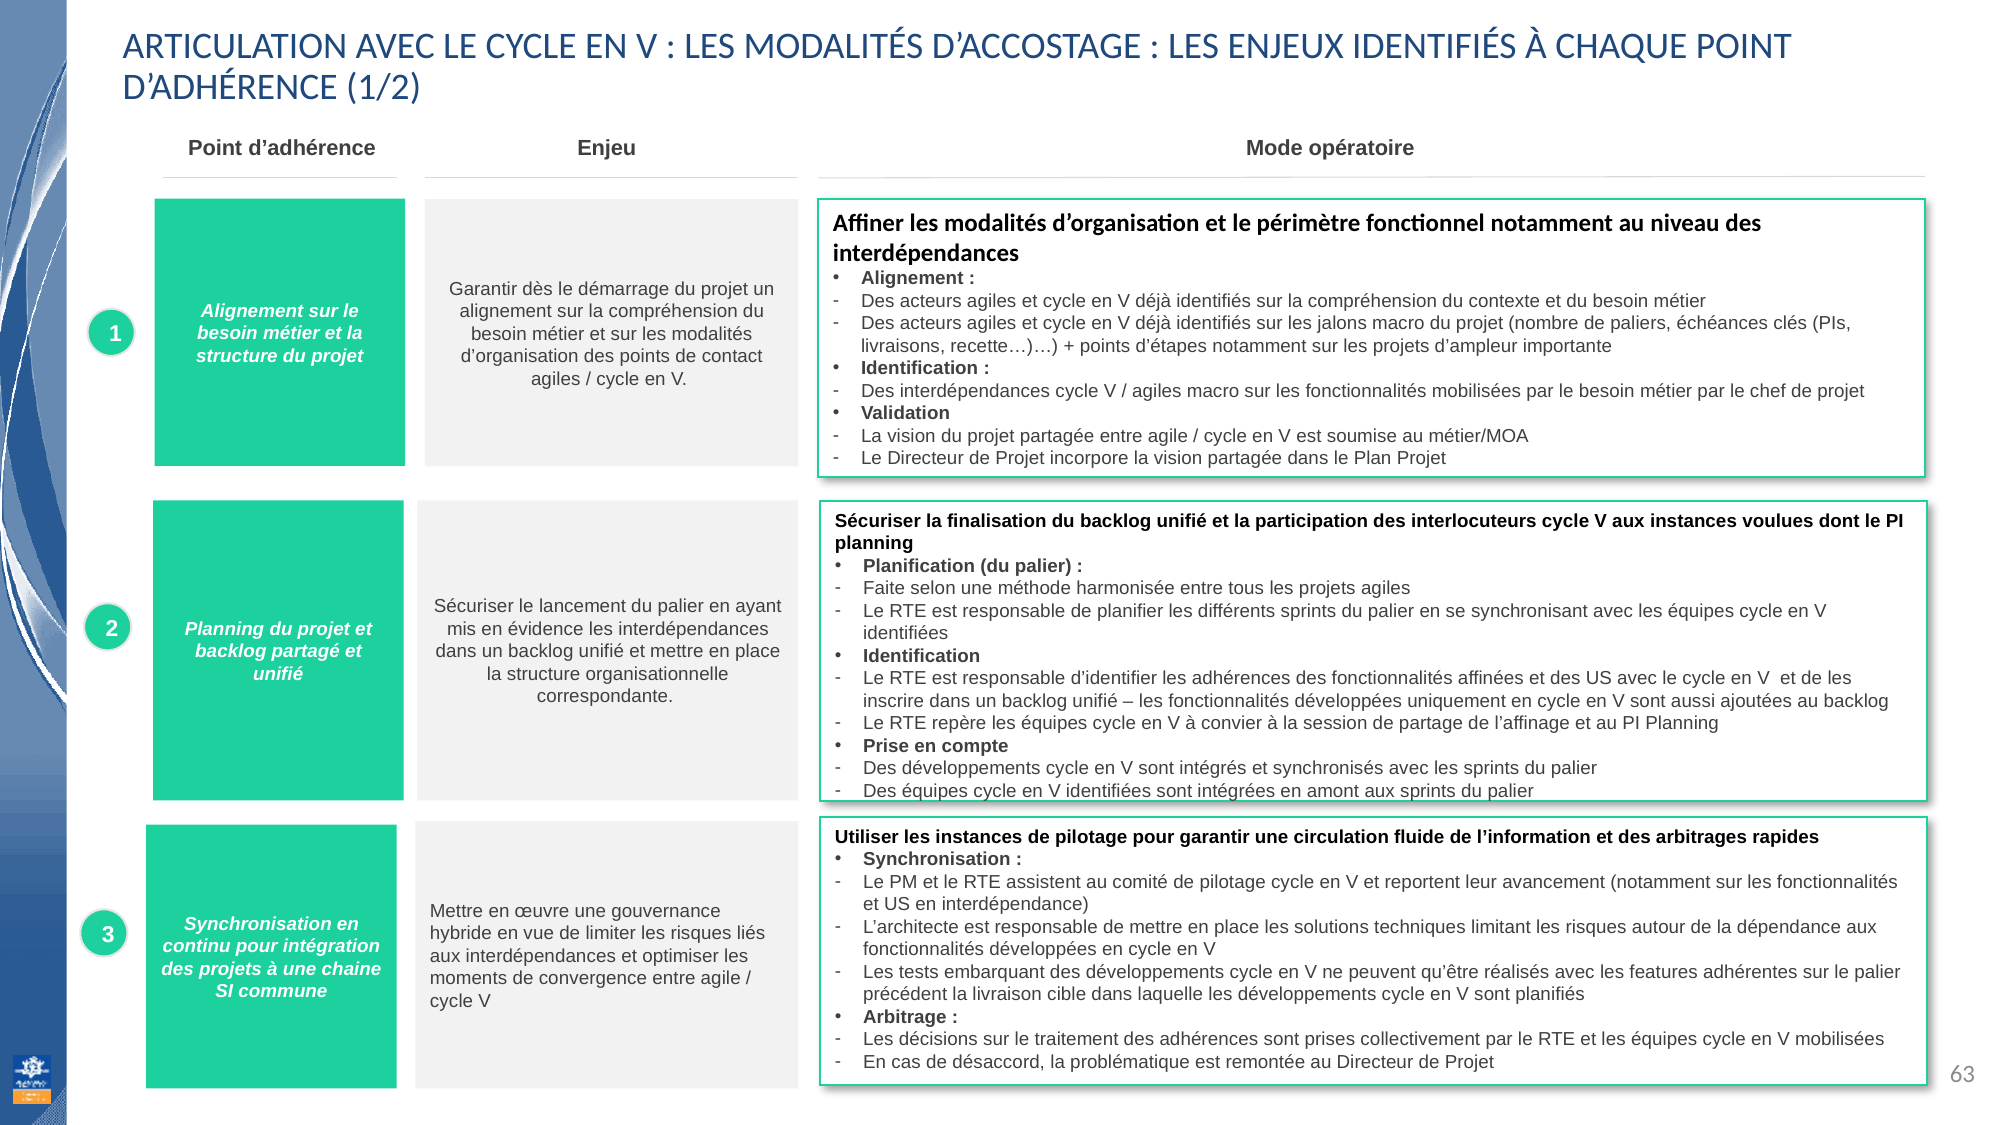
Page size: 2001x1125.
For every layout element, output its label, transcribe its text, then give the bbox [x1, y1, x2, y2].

text_box Planning du projet et backlog partagé et unifié [153, 500, 404, 801]
text_box 2 [84, 603, 132, 651]
text_box 1 [87, 308, 135, 356]
text_box Synchronisation en continu pour intégration des projets à une chaine SI commune [146, 824, 397, 1089]
text_box Alignement sur le besoin métier et la structure du projet [154, 198, 406, 466]
text_box Utiliser les instances de pilotage pour garantir une circulation fluide de l’information et des arbitrages rapides Synchronisation : Le PM et le RTE assistent au comité de pilotage cycle en V et reportent leur avancement (notamment sur les fonctionnalités et US en interdépendance) L’architecte est responsable de mettre en place les solutions techniques limitant les risques autour de la dépendance aux fonctionnalités développées en cycle en V Les tests embarquant des développements cycle en V ne peuvent qu’être réalisés avec les features adhérentes sur le palier précédent la livraison cible dans laquelle les développements cycle en V sont planifiés Arbitrage : Les décisions sur le traitement des adhérences sont prises collectivement par le RTE et les équipes cycle en V mobilisées En cas de désaccord, la problématique est remontée au Directeur de Projet [820, 817, 1927, 1086]
text_box Mode opératoire [1126, 125, 1534, 167]
text_box Sécuriser la finalisation du backlog unifié et la participation des interlocuteurs cycle V aux instances voulues dont le PI planning Planification (du palier) : Faite selon une méthode harmonisée entre tous les projets agiles Le RTE est responsable de planifier les différents sprints du palier en se synchronisant avec les équipes cycle en V identifiées Identification Le RTE est responsable d’identifier les adhérences des fonctionnalités affinées et des US avec le cycle en V et de les inscrire dans un backlog unifié – les fonctionnalités développées uniquement en cycle en V sont aussi ajoutées au backlog Le RTE repère les équipes cycle en V à convier à la session de partage de l’affinage et au PI Planning Prise en compte Des développements cycle en V sont intégrés et synchronisés avec les sprints du palier Des équipes cycle en V identifiées sont intégrées en amont aux sprints du palier [820, 501, 1927, 802]
text_box Affiner les modalités d’organisation et le périmètre fonctionnel notamment au niveau des interdépendances Alignement : Des acteurs agiles et cycle en V déjà identifiés sur la compréhension du contexte et du besoin métier Des acteurs agiles et cycle en V déjà identifiés sur les jalons macro du projet (nombre de paliers, échéances clés (PIs, livraisons, recette…)…) + points d’étapes notamment sur les projets d’ampleur importante Identification : Des interdépendances cycle V / agiles macro sur les fonctionnalités mobilisées par le besoin métier par le chef de projet Validation La vision du projet partagée entre agile / cycle en V est soumise au métier/MOA Le Directeur de Projet incorpore la vision partagée dans le Plan Projet [818, 198, 1925, 477]
text_box 3 [80, 909, 128, 957]
text_box Mettre en œuvre une gouvernance hybride en vue de limiter les risques liés aux interdépendances et optimiser les moments de convergence entre agile / cycle V [415, 821, 799, 1089]
text_box Garantir dès le démarrage du projet un alignement sur la compréhension du besoin métier et sur les modalités d’organisation des points de contact agiles / cycle en V. [424, 199, 799, 467]
text_box Point d’adhérence [173, 125, 391, 167]
picture [13, 1055, 51, 1104]
text_box Sécuriser le lancement du palier en ayant mis en évidence les interdépendances dans un backlog unifié et mettre en place la structure organisationnelle correspondante. [417, 500, 799, 801]
slide_number 63 [1872, 1094, 1921, 1102]
text_box 63 [1921, 1042, 1991, 1103]
text_box Enjeu [420, 125, 794, 167]
text_box Articulation avec le cycle en V : Les modalités d’accostage : Les enjeux identifiés à chaque point d’adhérence (1/2) [107, 19, 1927, 114]
